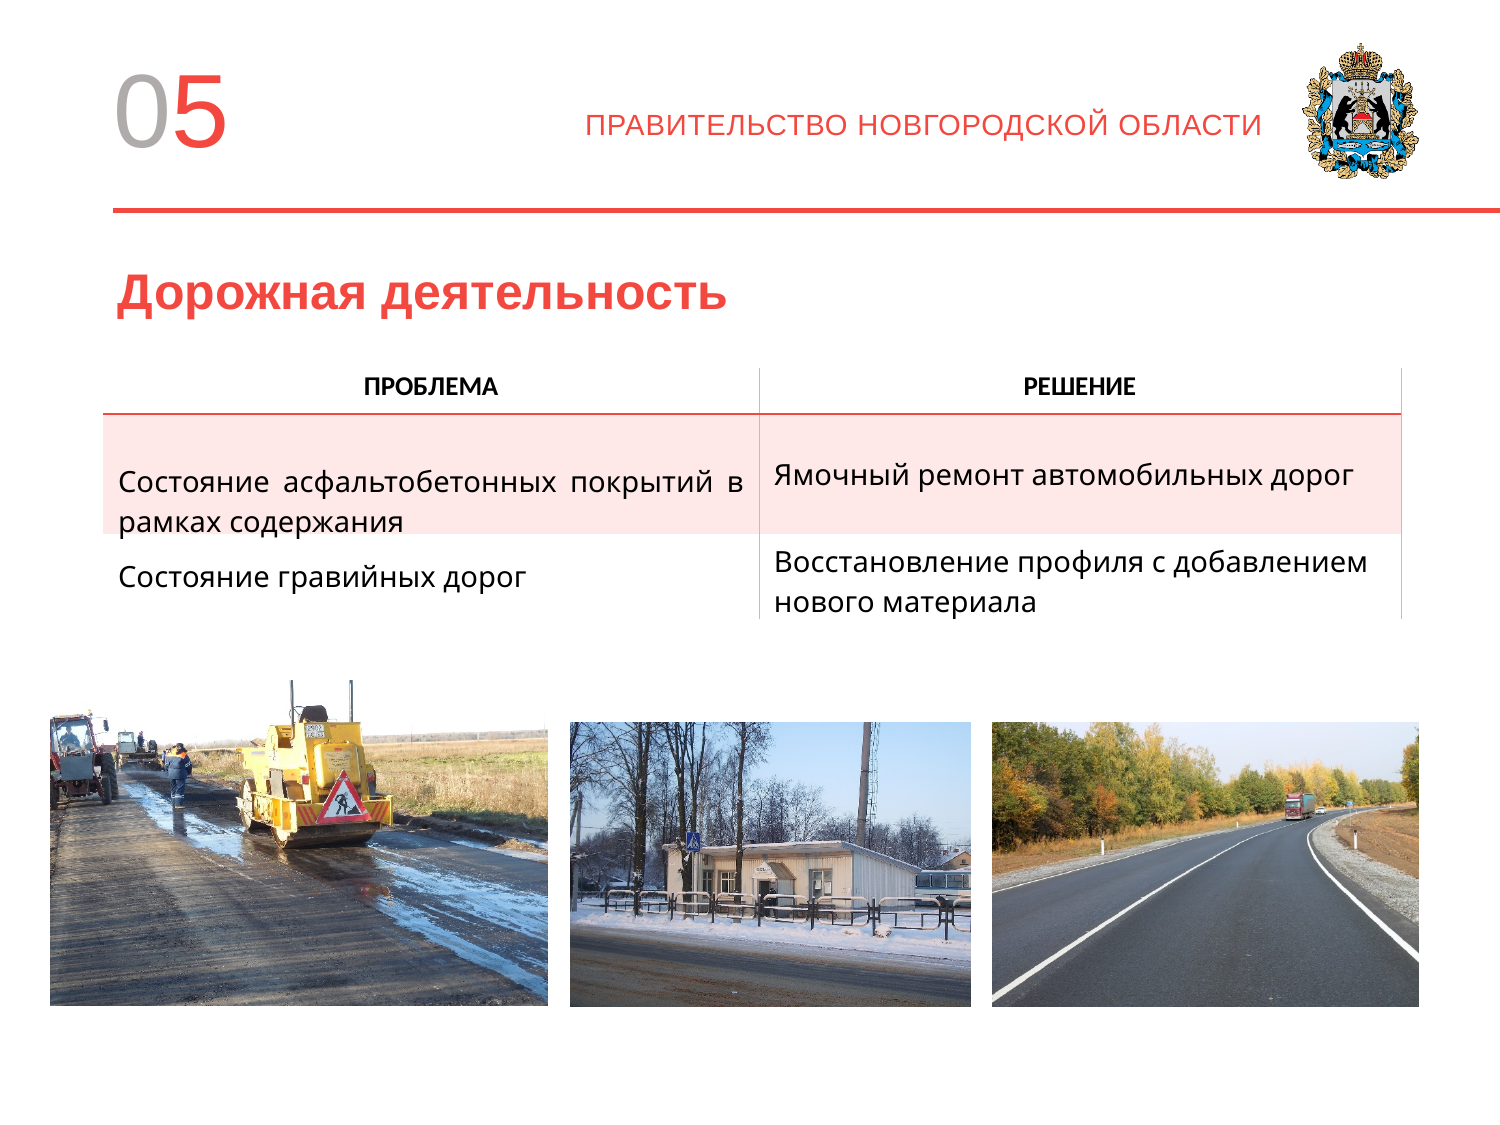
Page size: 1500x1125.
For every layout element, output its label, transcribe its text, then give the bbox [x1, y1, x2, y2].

picture [992, 722, 1419, 1007]
picture [1302, 43, 1419, 179]
text_box 05 [98, 36, 312, 177]
text_box Дорожная деятельность [103, 258, 1397, 368]
table_cell Восстановление профиля с добавлением нового материала [760, 534, 1401, 619]
table_cell Ямочный ремонт автомобильных дорог [760, 415, 1401, 534]
picture [49, 679, 549, 1054]
text_box ПРАВИТЕЛЬСТВО НОВГОРОДСКОЙ ОБЛАСТИ [570, 102, 1302, 147]
table_header РЕШЕНИЕ [760, 369, 1401, 413]
table_cell Состояние асфальтобетонных покрытий в рамках содержания [103, 415, 759, 534]
table_header ПРОБЛЕМА [103, 369, 759, 413]
picture [570, 722, 971, 1007]
table_cell Состояние гравийных дорог [103, 534, 759, 619]
